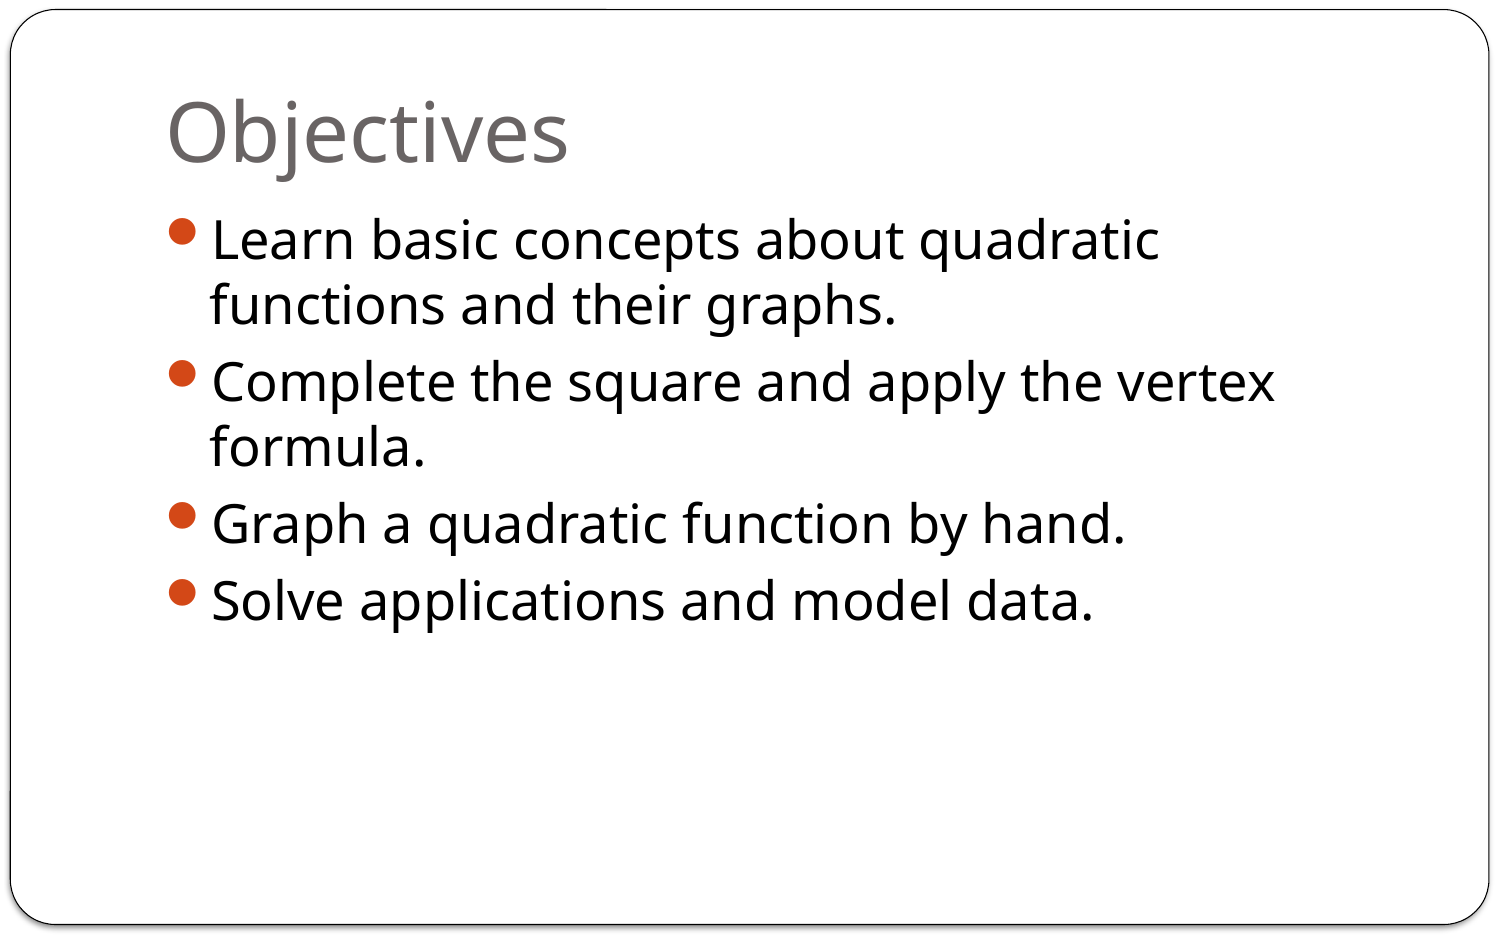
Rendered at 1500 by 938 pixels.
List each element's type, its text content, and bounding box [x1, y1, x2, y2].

title Objectives [149, 37, 1426, 195]
list Learn basic concepts about quadratic functions and their graphs. Complete the square and apply the vertex formula. Graph a quadratic function by hand. Solve applications and model data. [149, 197, 1426, 824]
